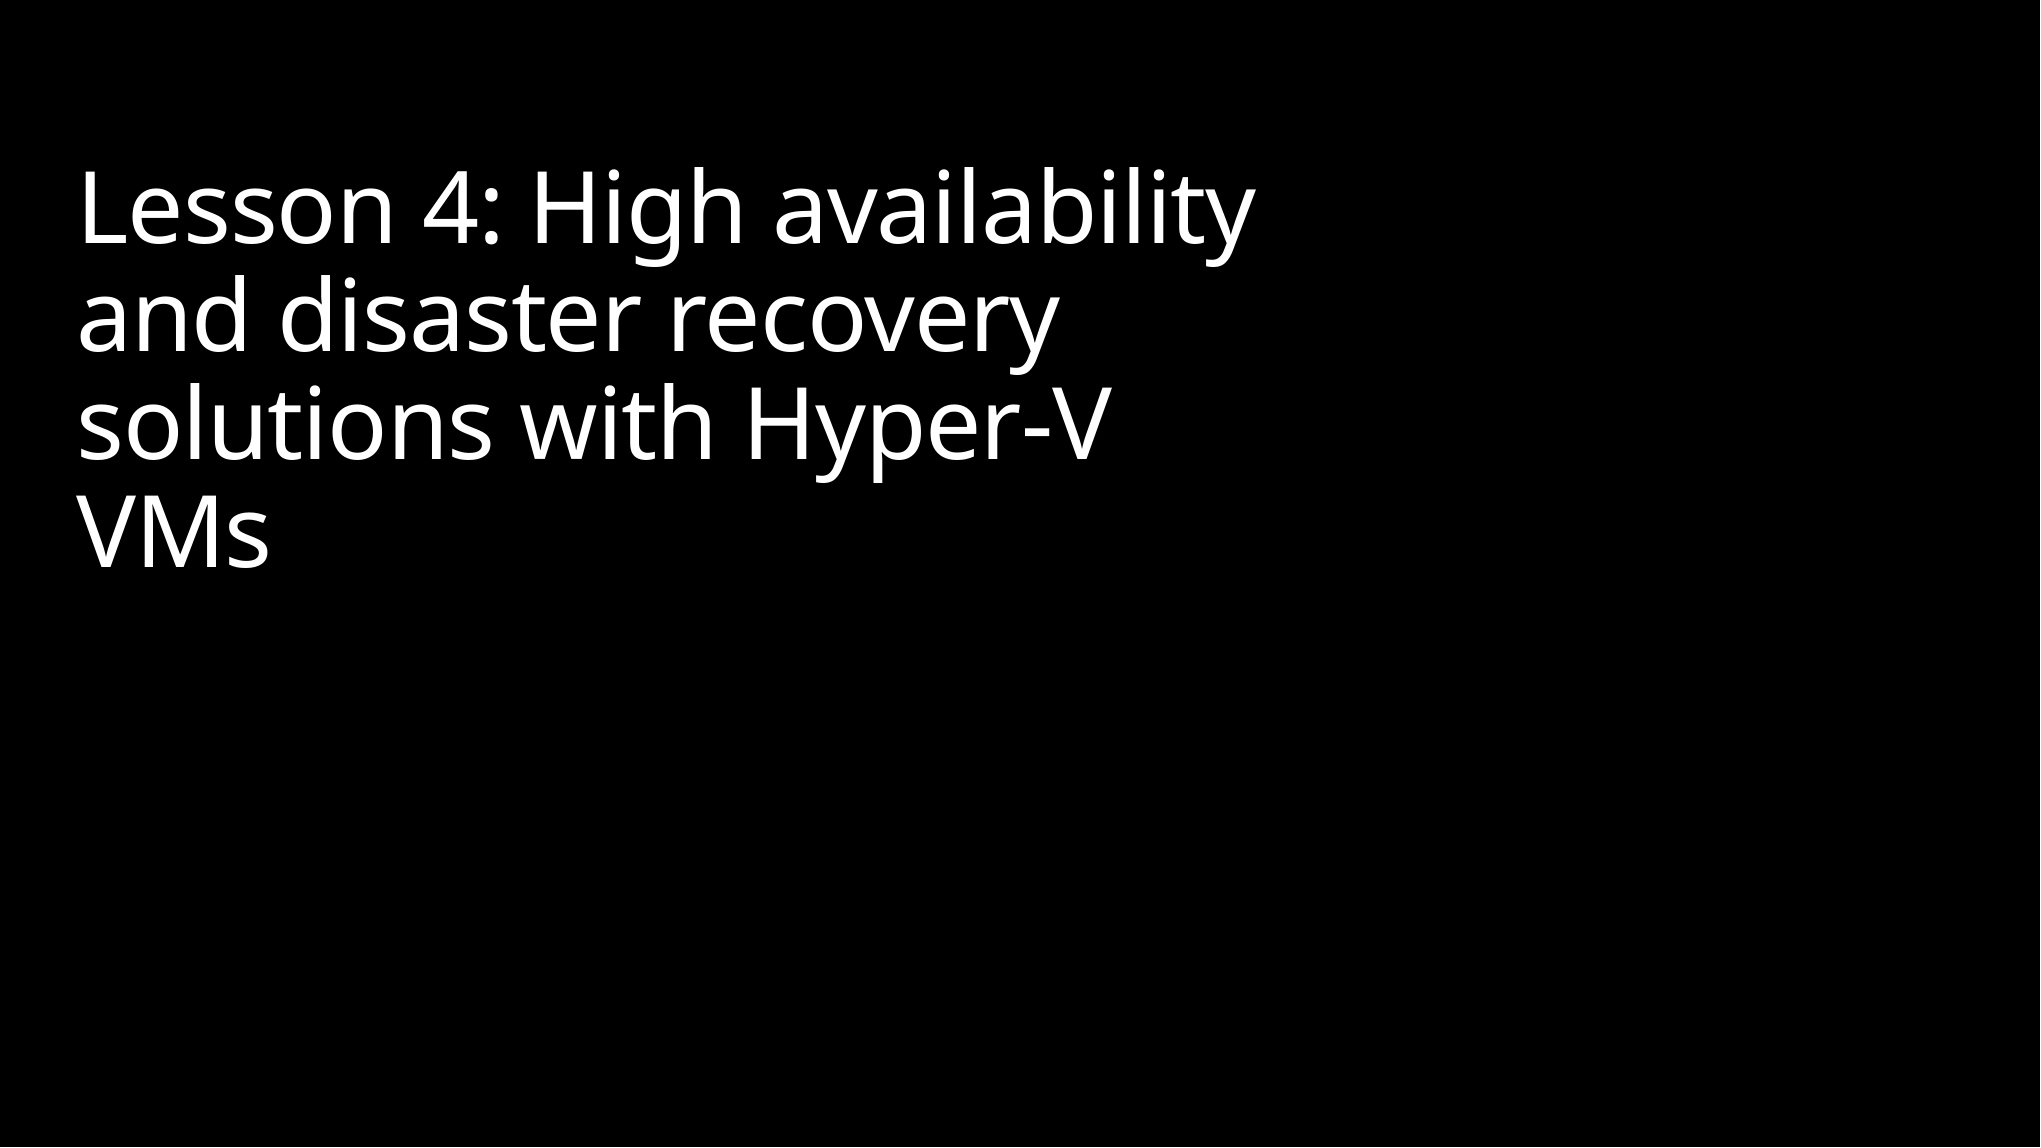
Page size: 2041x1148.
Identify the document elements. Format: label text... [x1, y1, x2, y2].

title Lesson 4: High availability and disaster recovery solutions with Hyper-V VMs [76, 157, 1324, 753]
